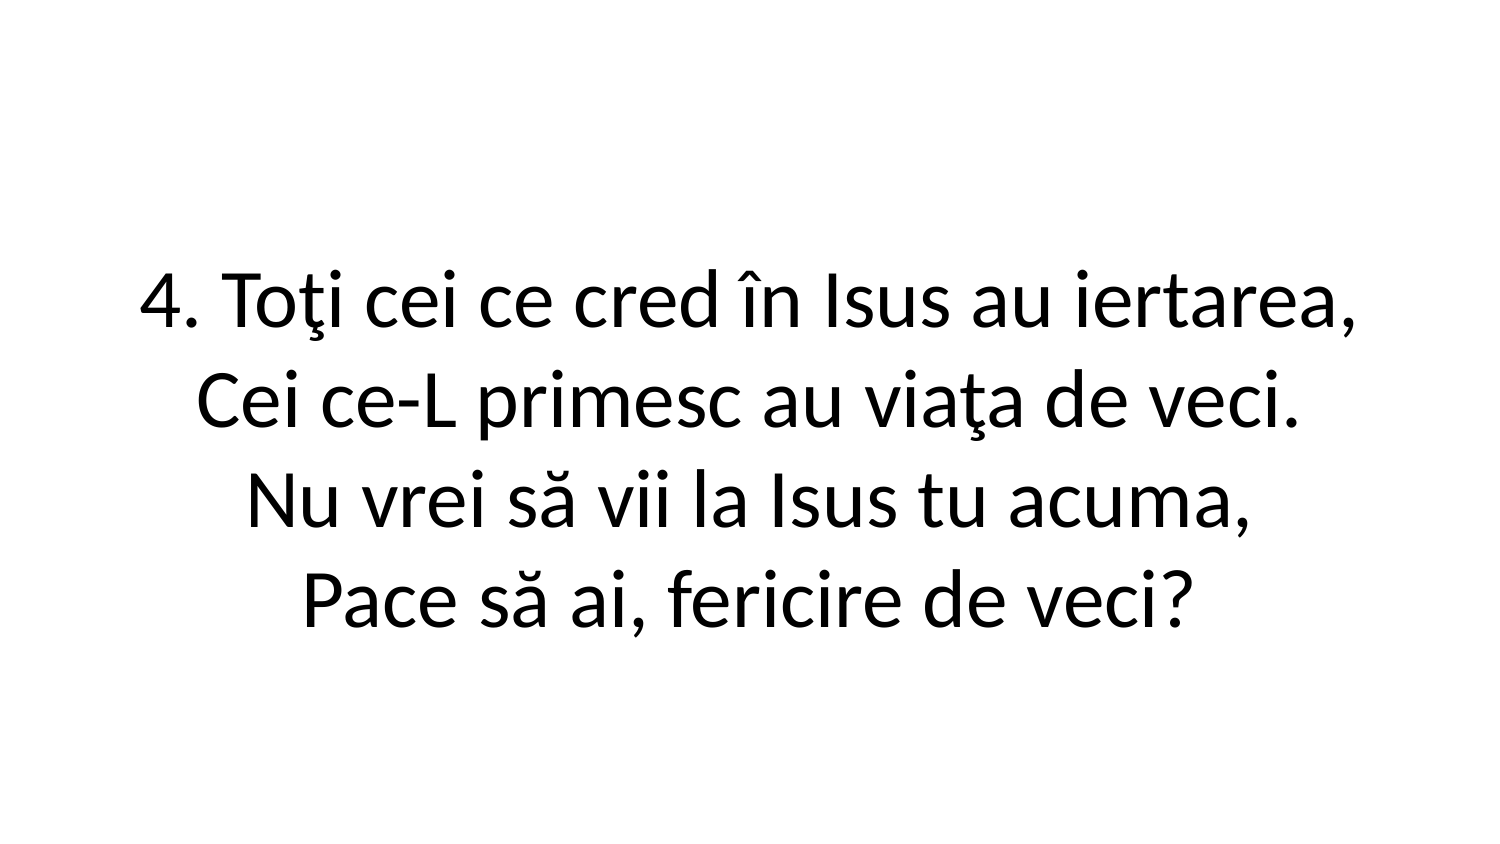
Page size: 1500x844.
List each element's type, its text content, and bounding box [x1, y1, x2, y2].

text_box 4. Toţi cei ce cred în Isus au iertarea, Cei ce-L primesc au viaţa de veci. Nu vrei să vii la Isus tu acuma, Pace să ai, fericire de veci? [124, 192, 1376, 652]
